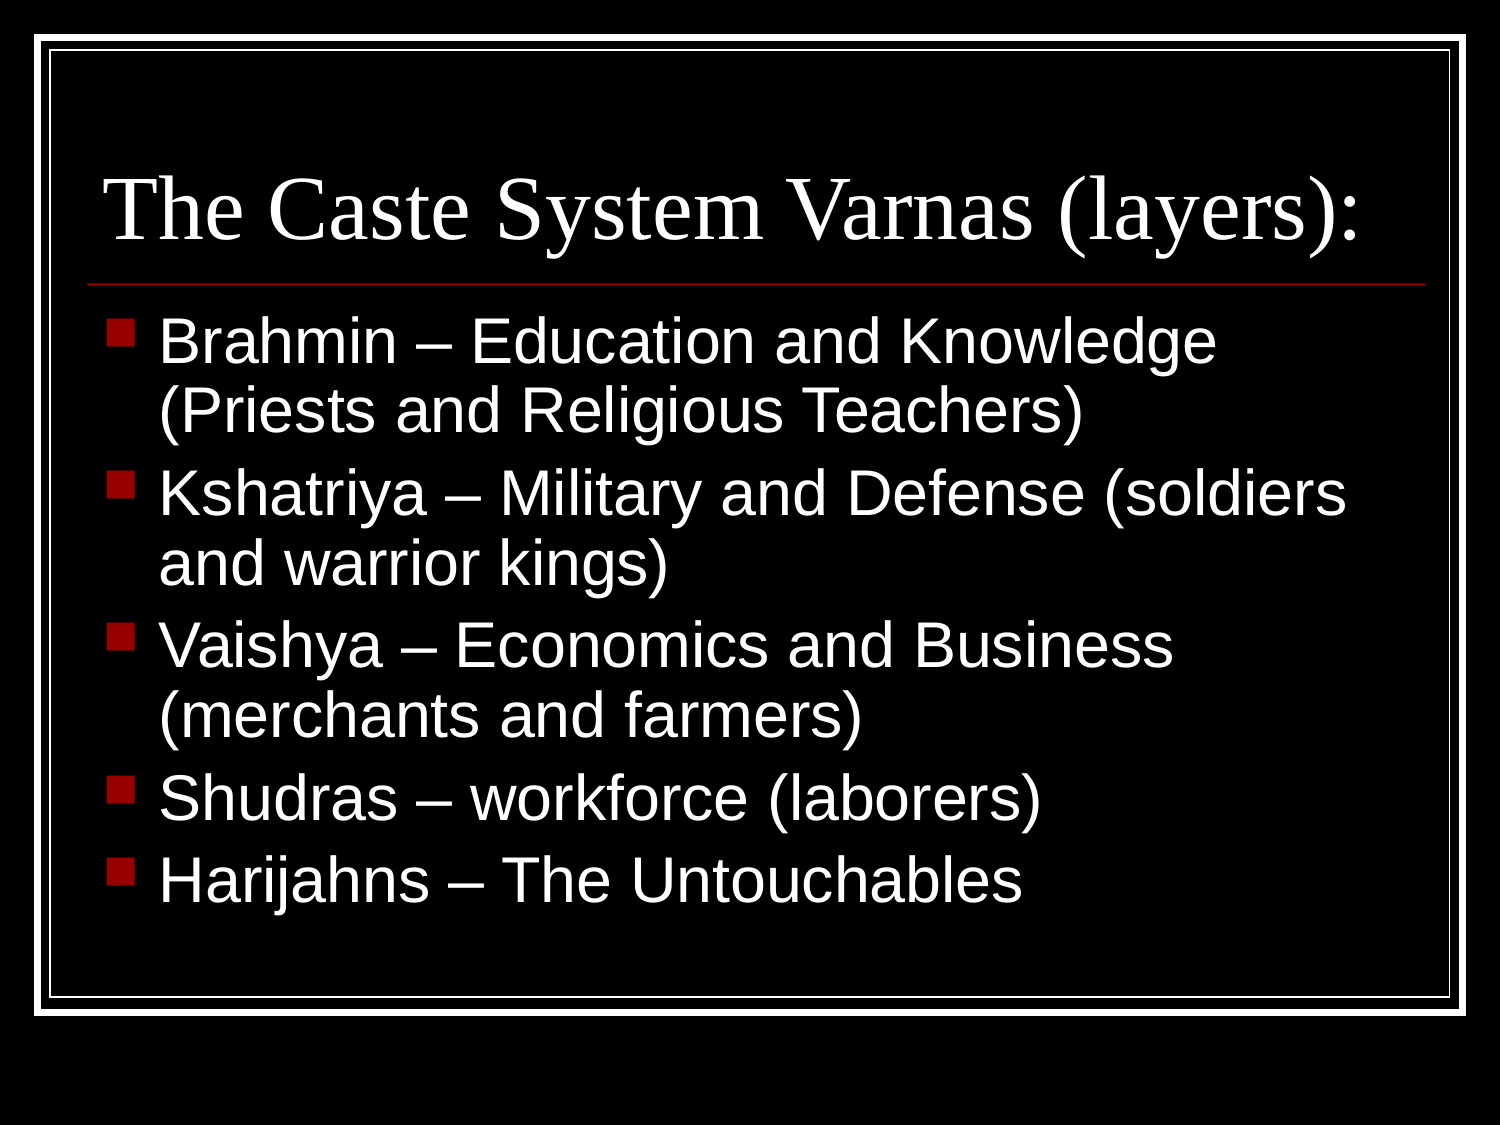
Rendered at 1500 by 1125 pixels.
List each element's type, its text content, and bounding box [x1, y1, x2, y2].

list Brahmin – Education and Knowledge (Priests and Religious Teachers) Kshatriya – Military and Defense (soldiers and warrior kings) Vaishya – Economics and Business (merchants and farmers) Shudras – workforce (laborers) Harijahns – The Untouchables [87, 299, 1426, 963]
title The Caste System Varnas (layers): [87, 77, 1426, 266]
